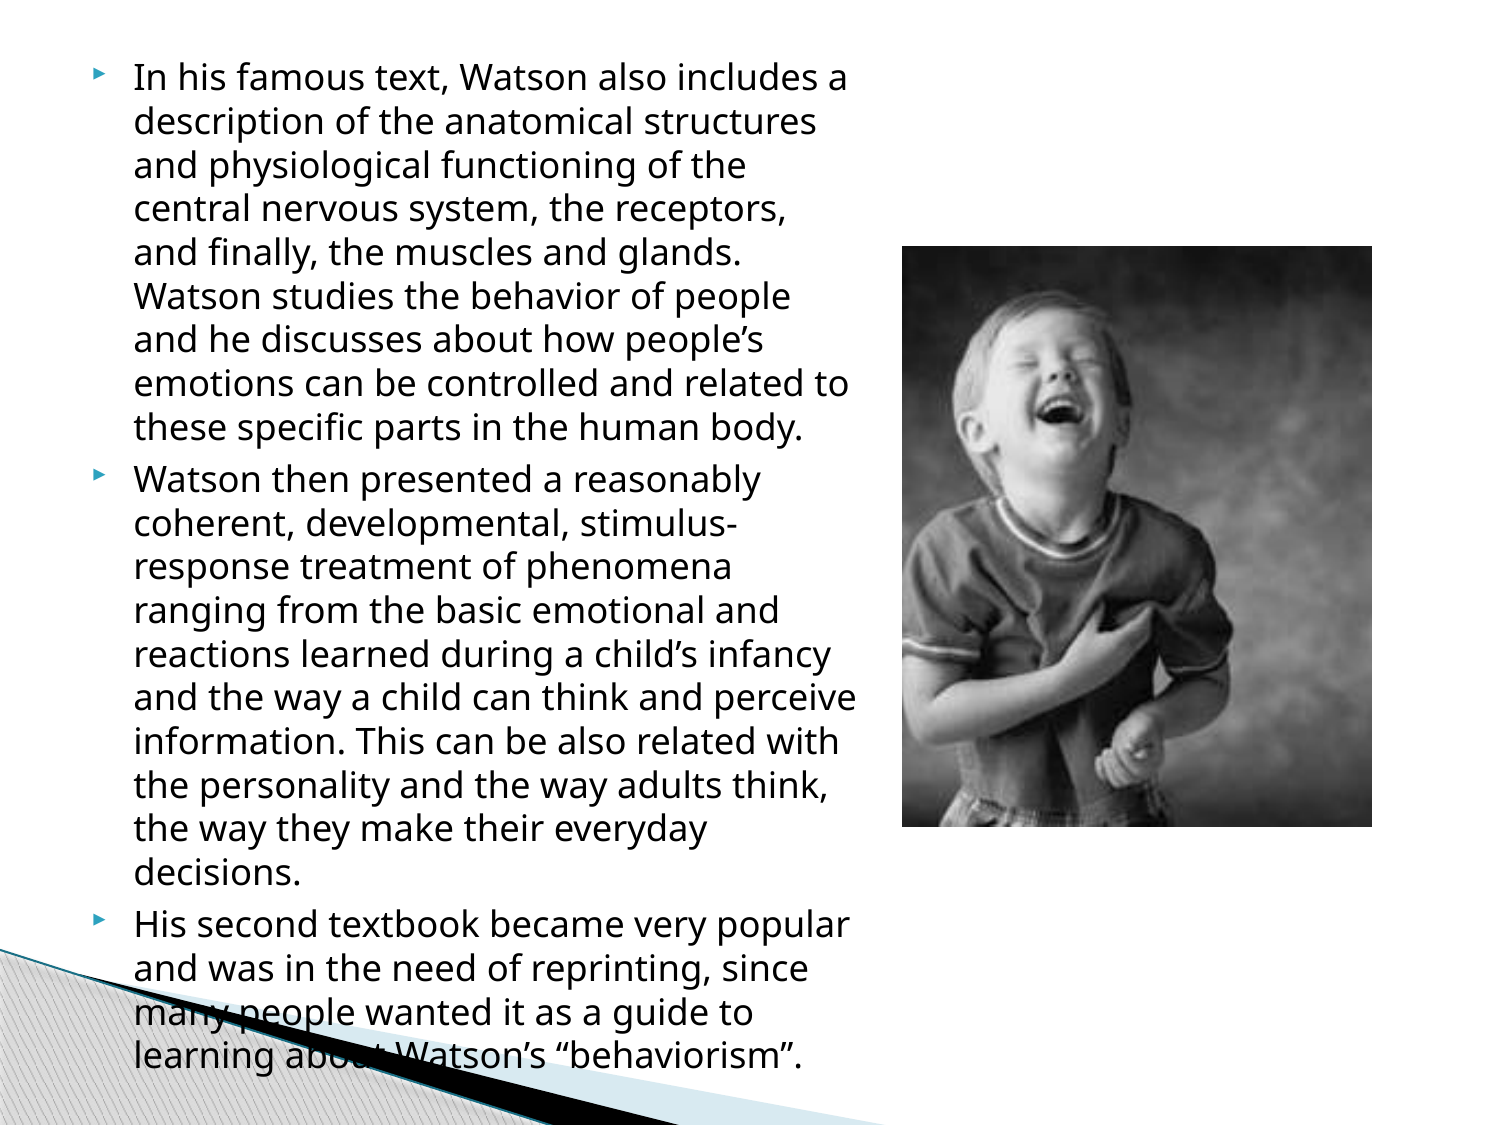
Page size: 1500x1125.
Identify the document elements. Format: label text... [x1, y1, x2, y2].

picture [902, 245, 1372, 827]
list In his famous text, Watson also includes a description of the anatomical structures and physiological functioning of the central nervous system, the receptors, and finally, the muscles and glands. Watson studies the behavior of people and he discusses about how people’s emotions can be controlled and related to these specific parts in the human body. Watson then presented a reasonably coherent, developmental, stimulus-response treatment of phenomena ranging from the basic emotional and reactions learned during a child’s infancy and the way a child can think and perceive information. This can be also related with the personality and the way adults think, the way they make their everyday decisions. His second textbook became very popular and was in the need of reprinting, since many people wanted it as a guide to learning about Watson’s “behaviorism”. [58, 46, 875, 997]
